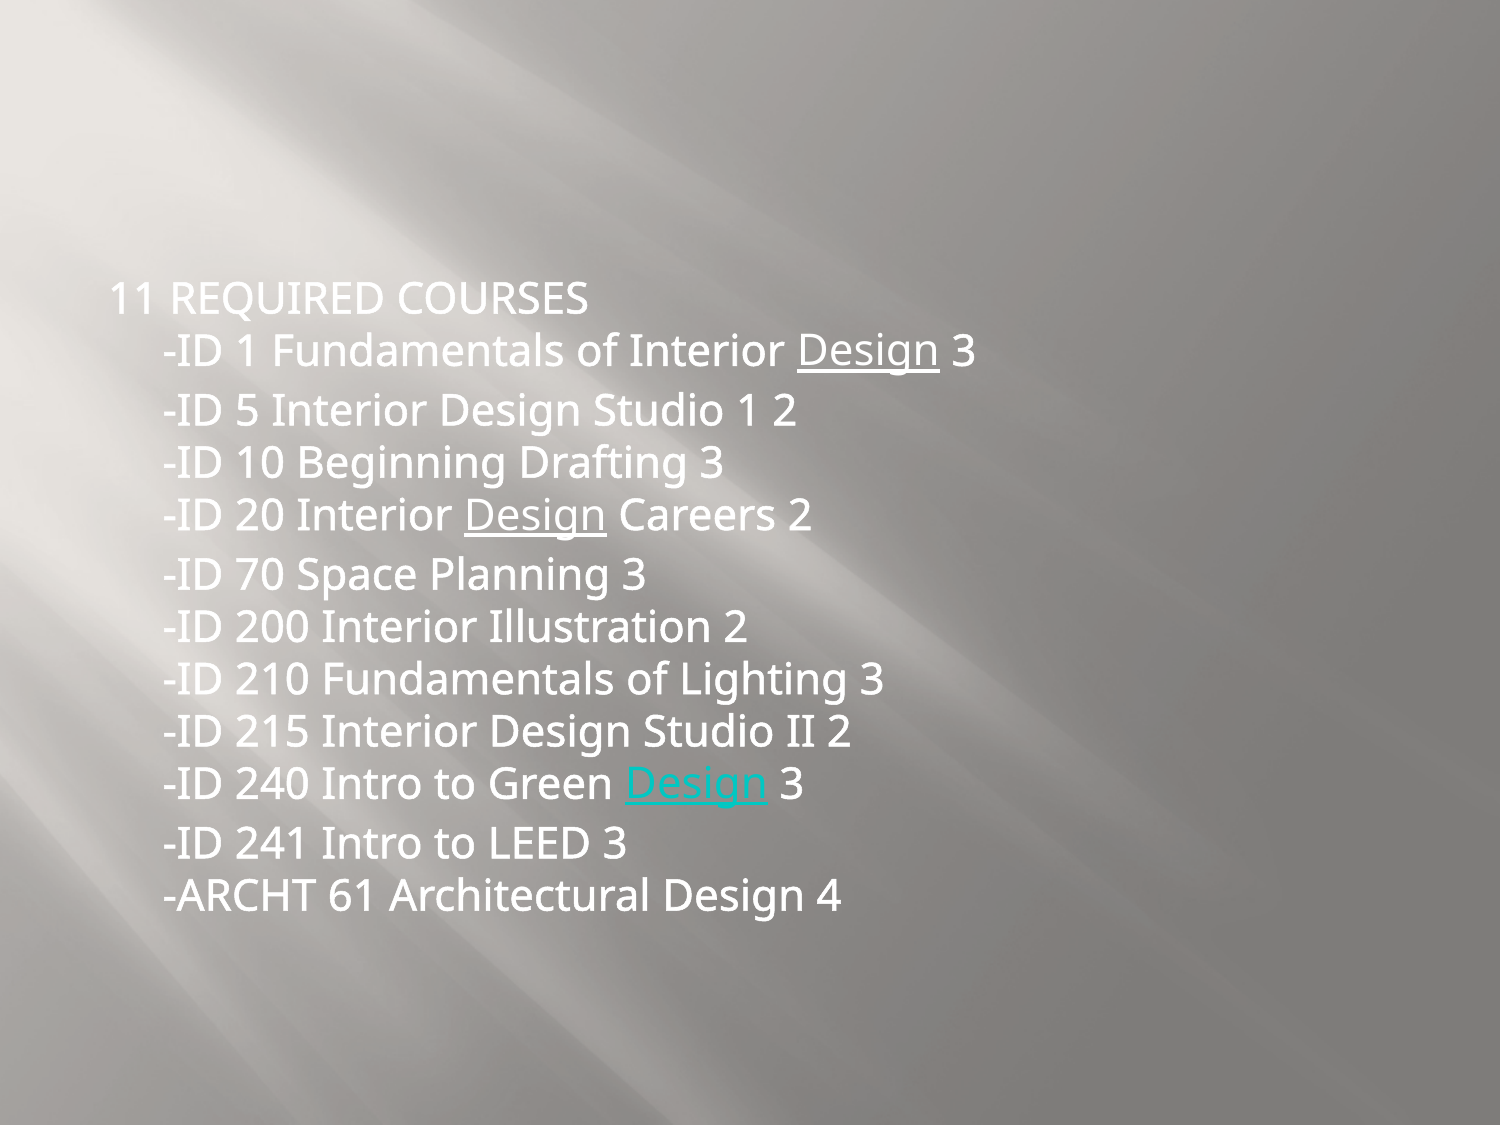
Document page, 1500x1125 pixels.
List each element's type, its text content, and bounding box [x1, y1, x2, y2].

list 11 REQUIRED COURSES -ID 1 Fundamentals of Interior Design 3 -ID 5 Interior Design Studio 1 2 -ID 10 Beginning Drafting 3 -ID 20 Interior Design Careers 2 -ID 70 Space Planning 3 -ID 200 Interior Illustration 2 -ID 210 Fundamentals of Lighting 3 -ID 215 Interior Design Studio II 2 -ID 240 Intro to Green Design 3 -ID 241 Intro to LEED 3 -ARCHT 61 Architectural Design 4 [75, 262, 1425, 1035]
